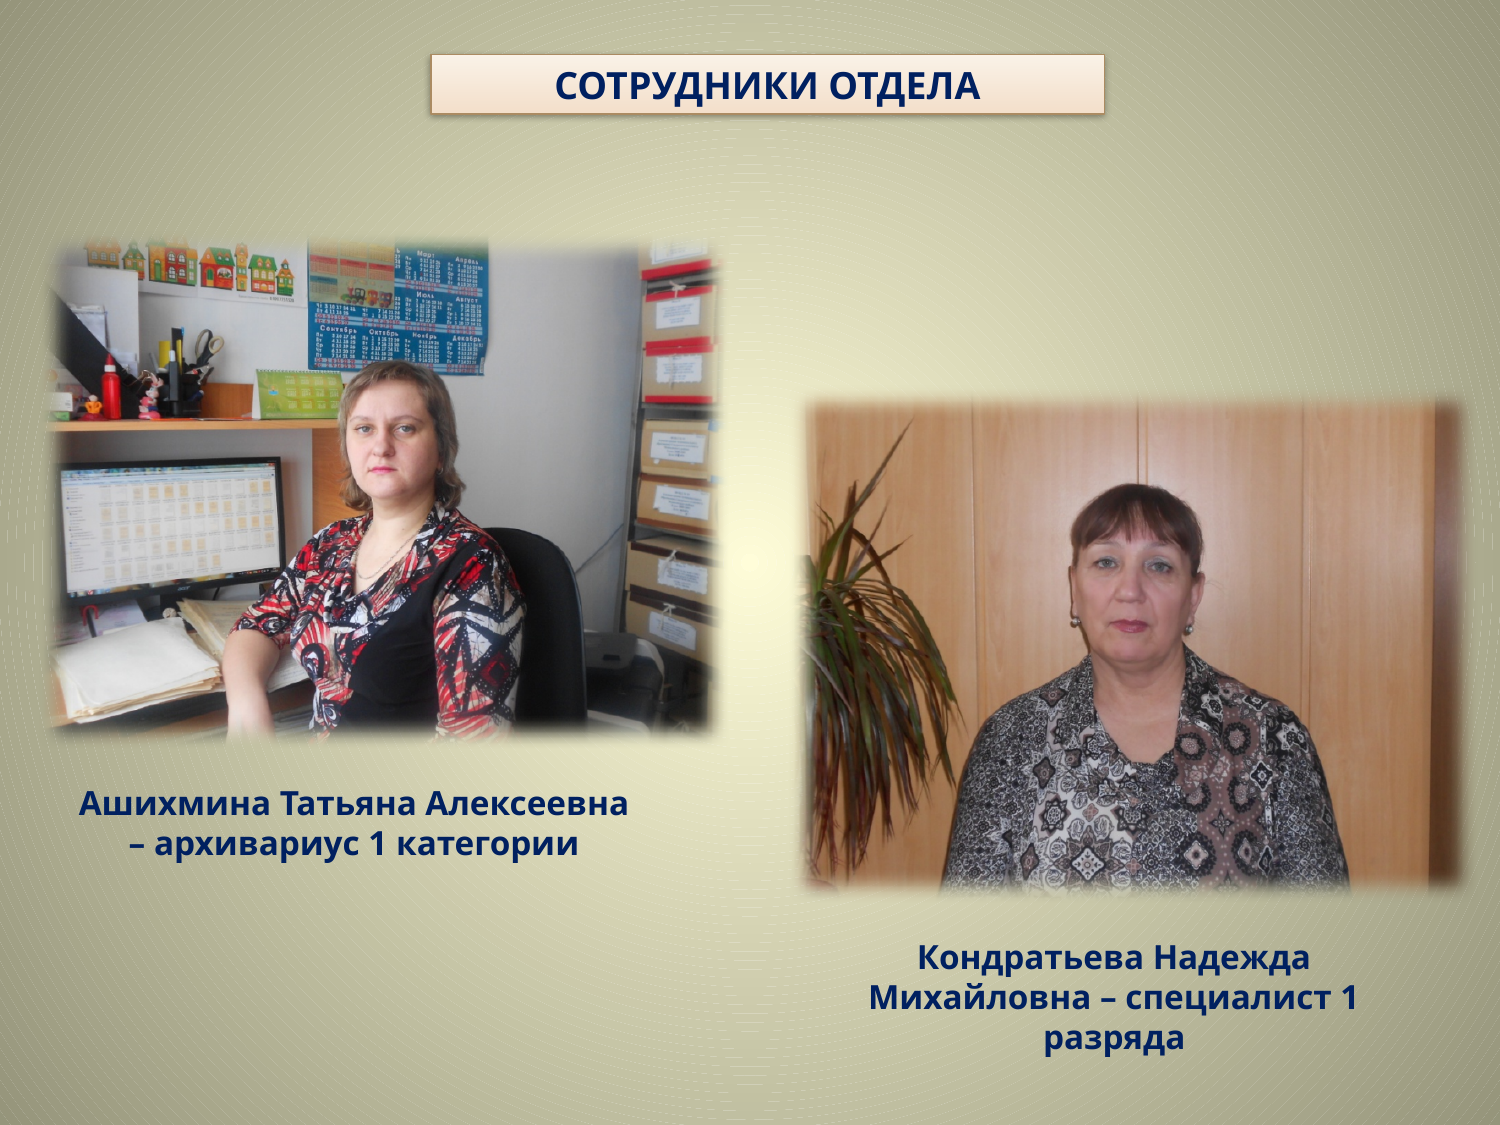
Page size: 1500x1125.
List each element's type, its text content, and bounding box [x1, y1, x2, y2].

text_box СОТРУДНИКИ ОТДЕЛА [430, 54, 1105, 115]
picture [39, 231, 729, 749]
text_box Кондратьева Надежда Михайловна – специалист 1 разряда [789, 928, 1439, 1064]
picture [789, 385, 1480, 903]
text_box Ашихмина Татьяна Алексеевна – архивариус 1 категории [53, 775, 656, 870]
